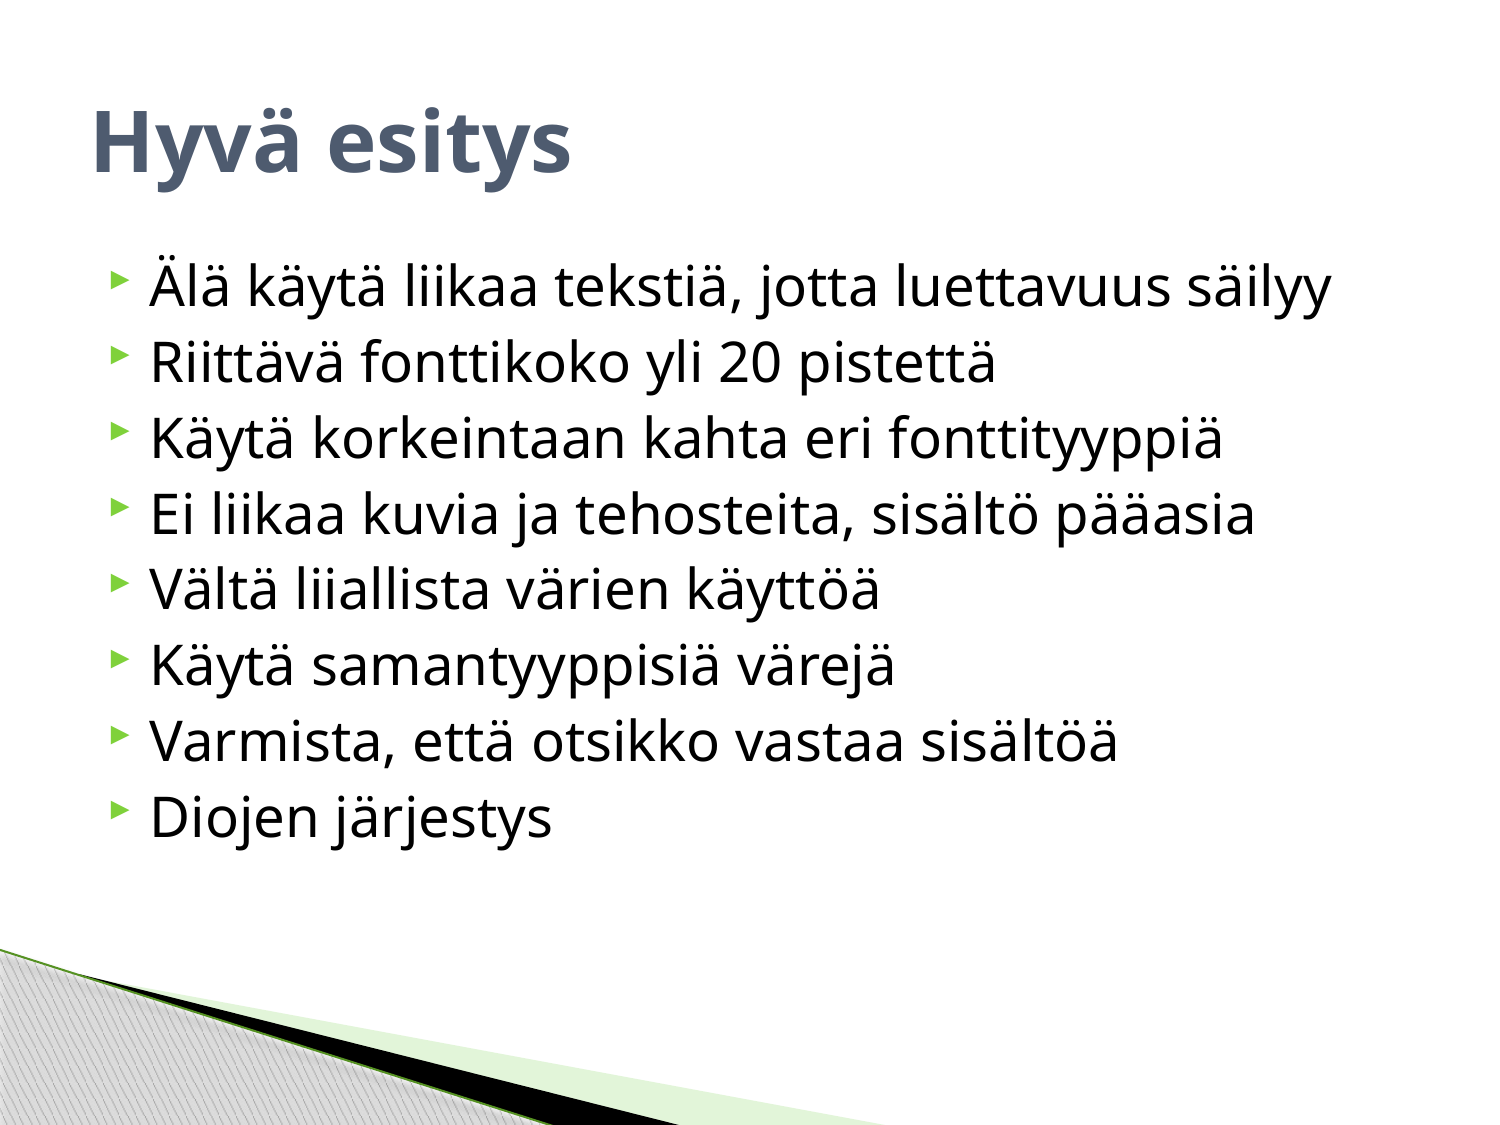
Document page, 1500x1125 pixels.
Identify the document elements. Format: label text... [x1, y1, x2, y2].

list Älä käytä liikaa tekstiä, jotta luettavuus säilyy Riittävä fonttikoko yli 20 pistettä Käytä korkeintaan kahta eri fonttityyppiä Ei liikaa kuvia ja tehosteita, sisältö pääasia Vältä liiallista värien käyttöä Käytä samantyyppisiä värejä Varmista, että otsikko vastaa sisältöä Diojen järjestys [75, 243, 1425, 986]
title Hyvä esitys [75, 45, 1425, 233]
